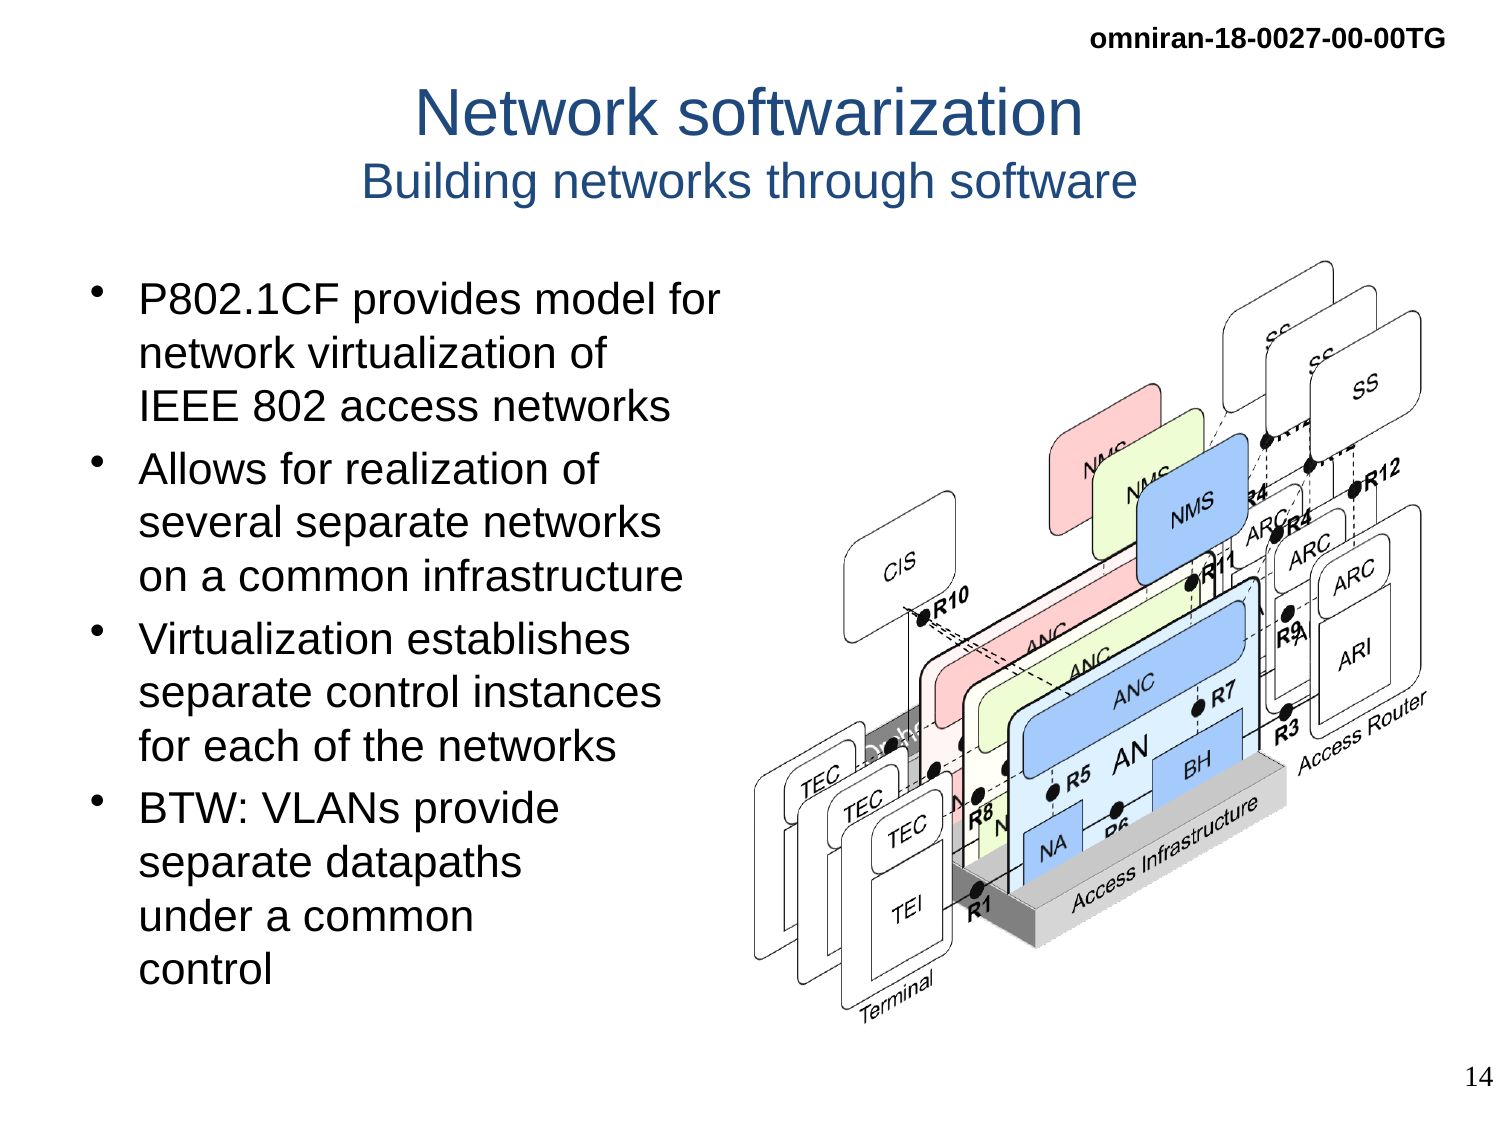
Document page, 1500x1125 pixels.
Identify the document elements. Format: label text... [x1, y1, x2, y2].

picture [752, 252, 1437, 1043]
list P802.1CF provides model for network virtualization of IEEE 802 access networks Allows for realization of several separate networks on a common infrastructure Virtualization establishes separate control instances for each of the networks BTW: VLANs provide separate datapaths under a common control [75, 262, 747, 1005]
title Network softwarization Building networks through software [75, 45, 1425, 233]
